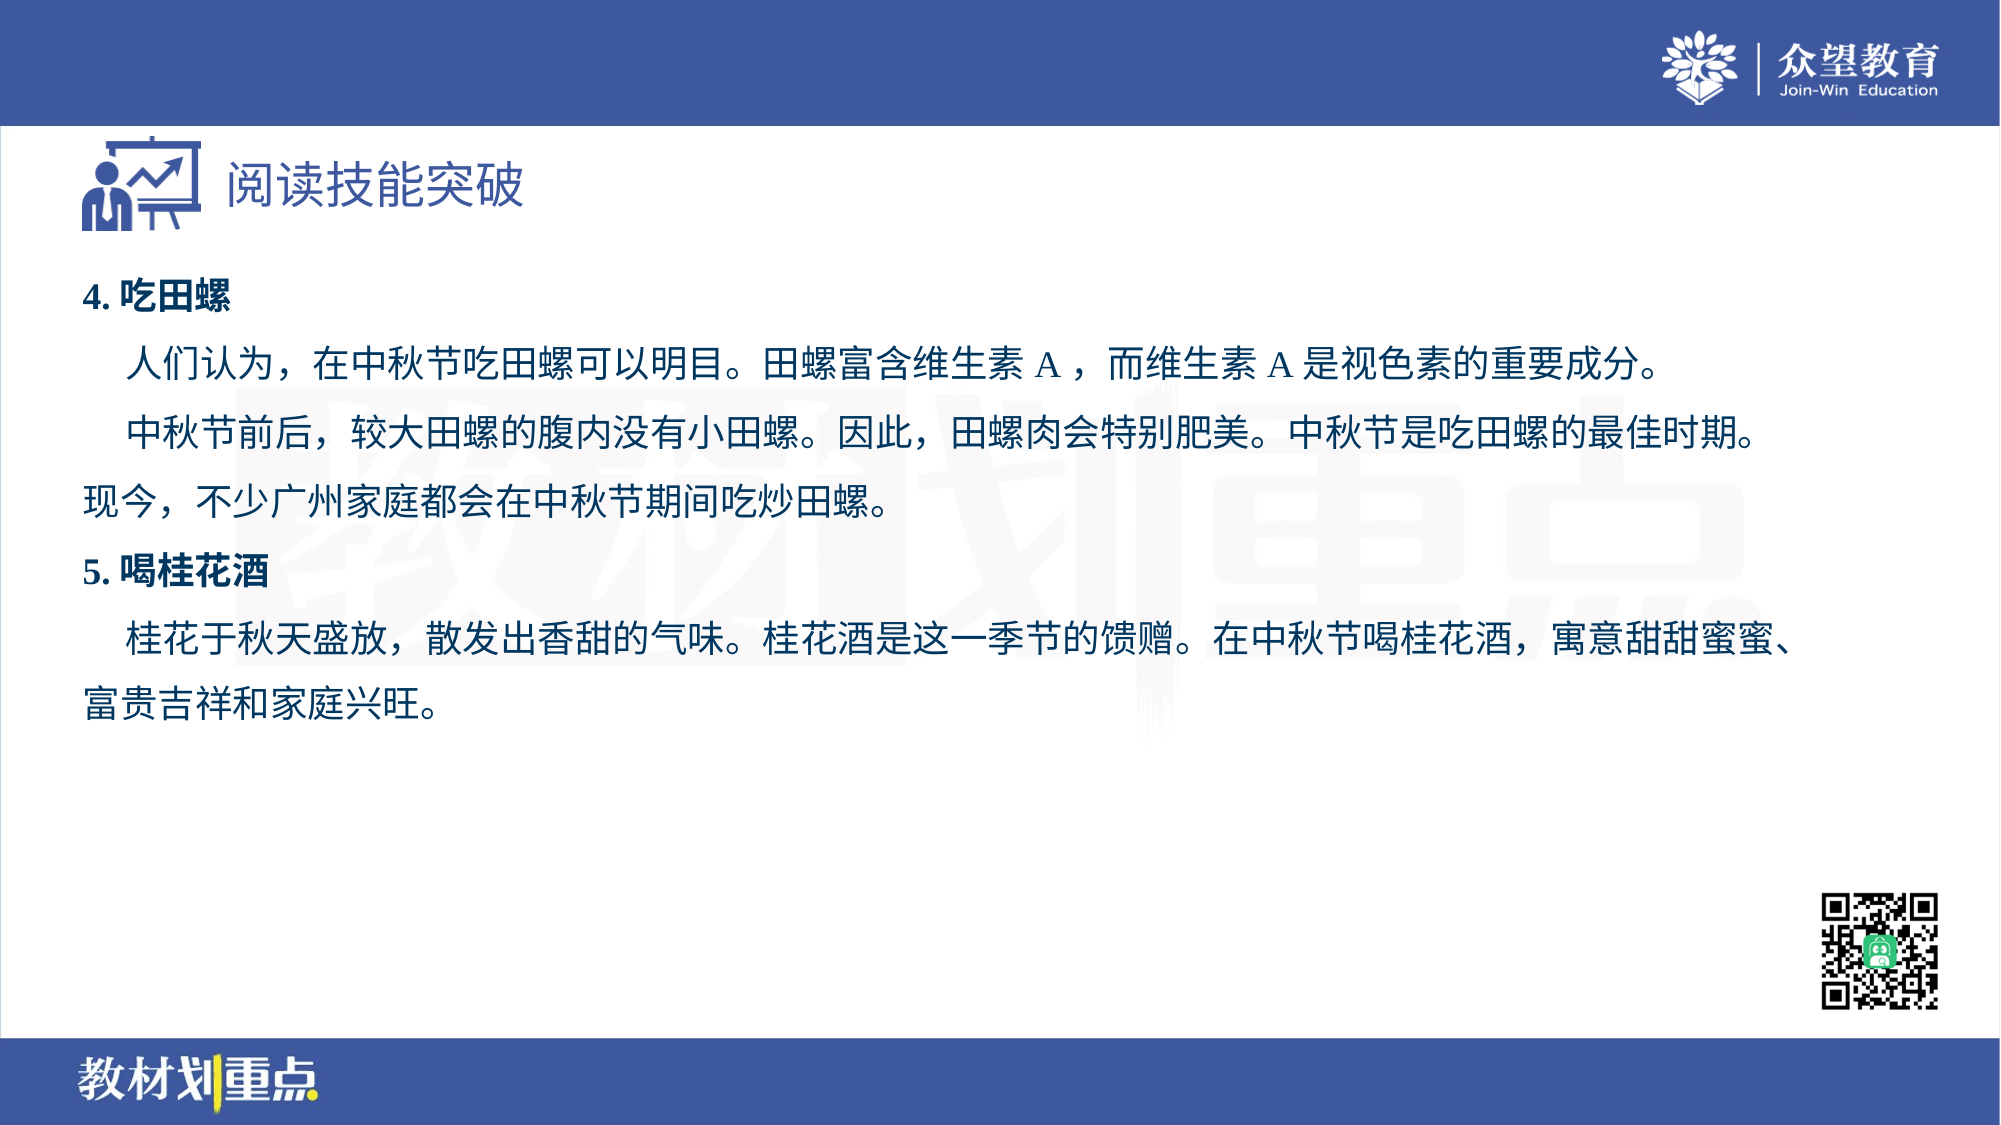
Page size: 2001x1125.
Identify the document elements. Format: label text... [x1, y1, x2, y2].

picture [0, 0, 2000, 1125]
text_box 4.吃田螺 人们认为，在中秋节吃田螺可以明目。田螺富含维生素A，而维生素A是视色素的重要成分。 中秋节前后，较大田螺的腹内没有小田螺。因此，田螺肉会特别肥美。中秋节是吃田螺的最佳时期。 现今，不少广州家庭都会在中秋节期间吃炒田螺。 5.喝桂花酒 桂花于秋天盛放，散发出香甜的气味。桂花酒是这一季节的馈赠。在中秋节喝桂花酒，寓意甜甜蜜蜜、 富贵吉祥和家庭兴旺。 [82, 247, 1817, 718]
